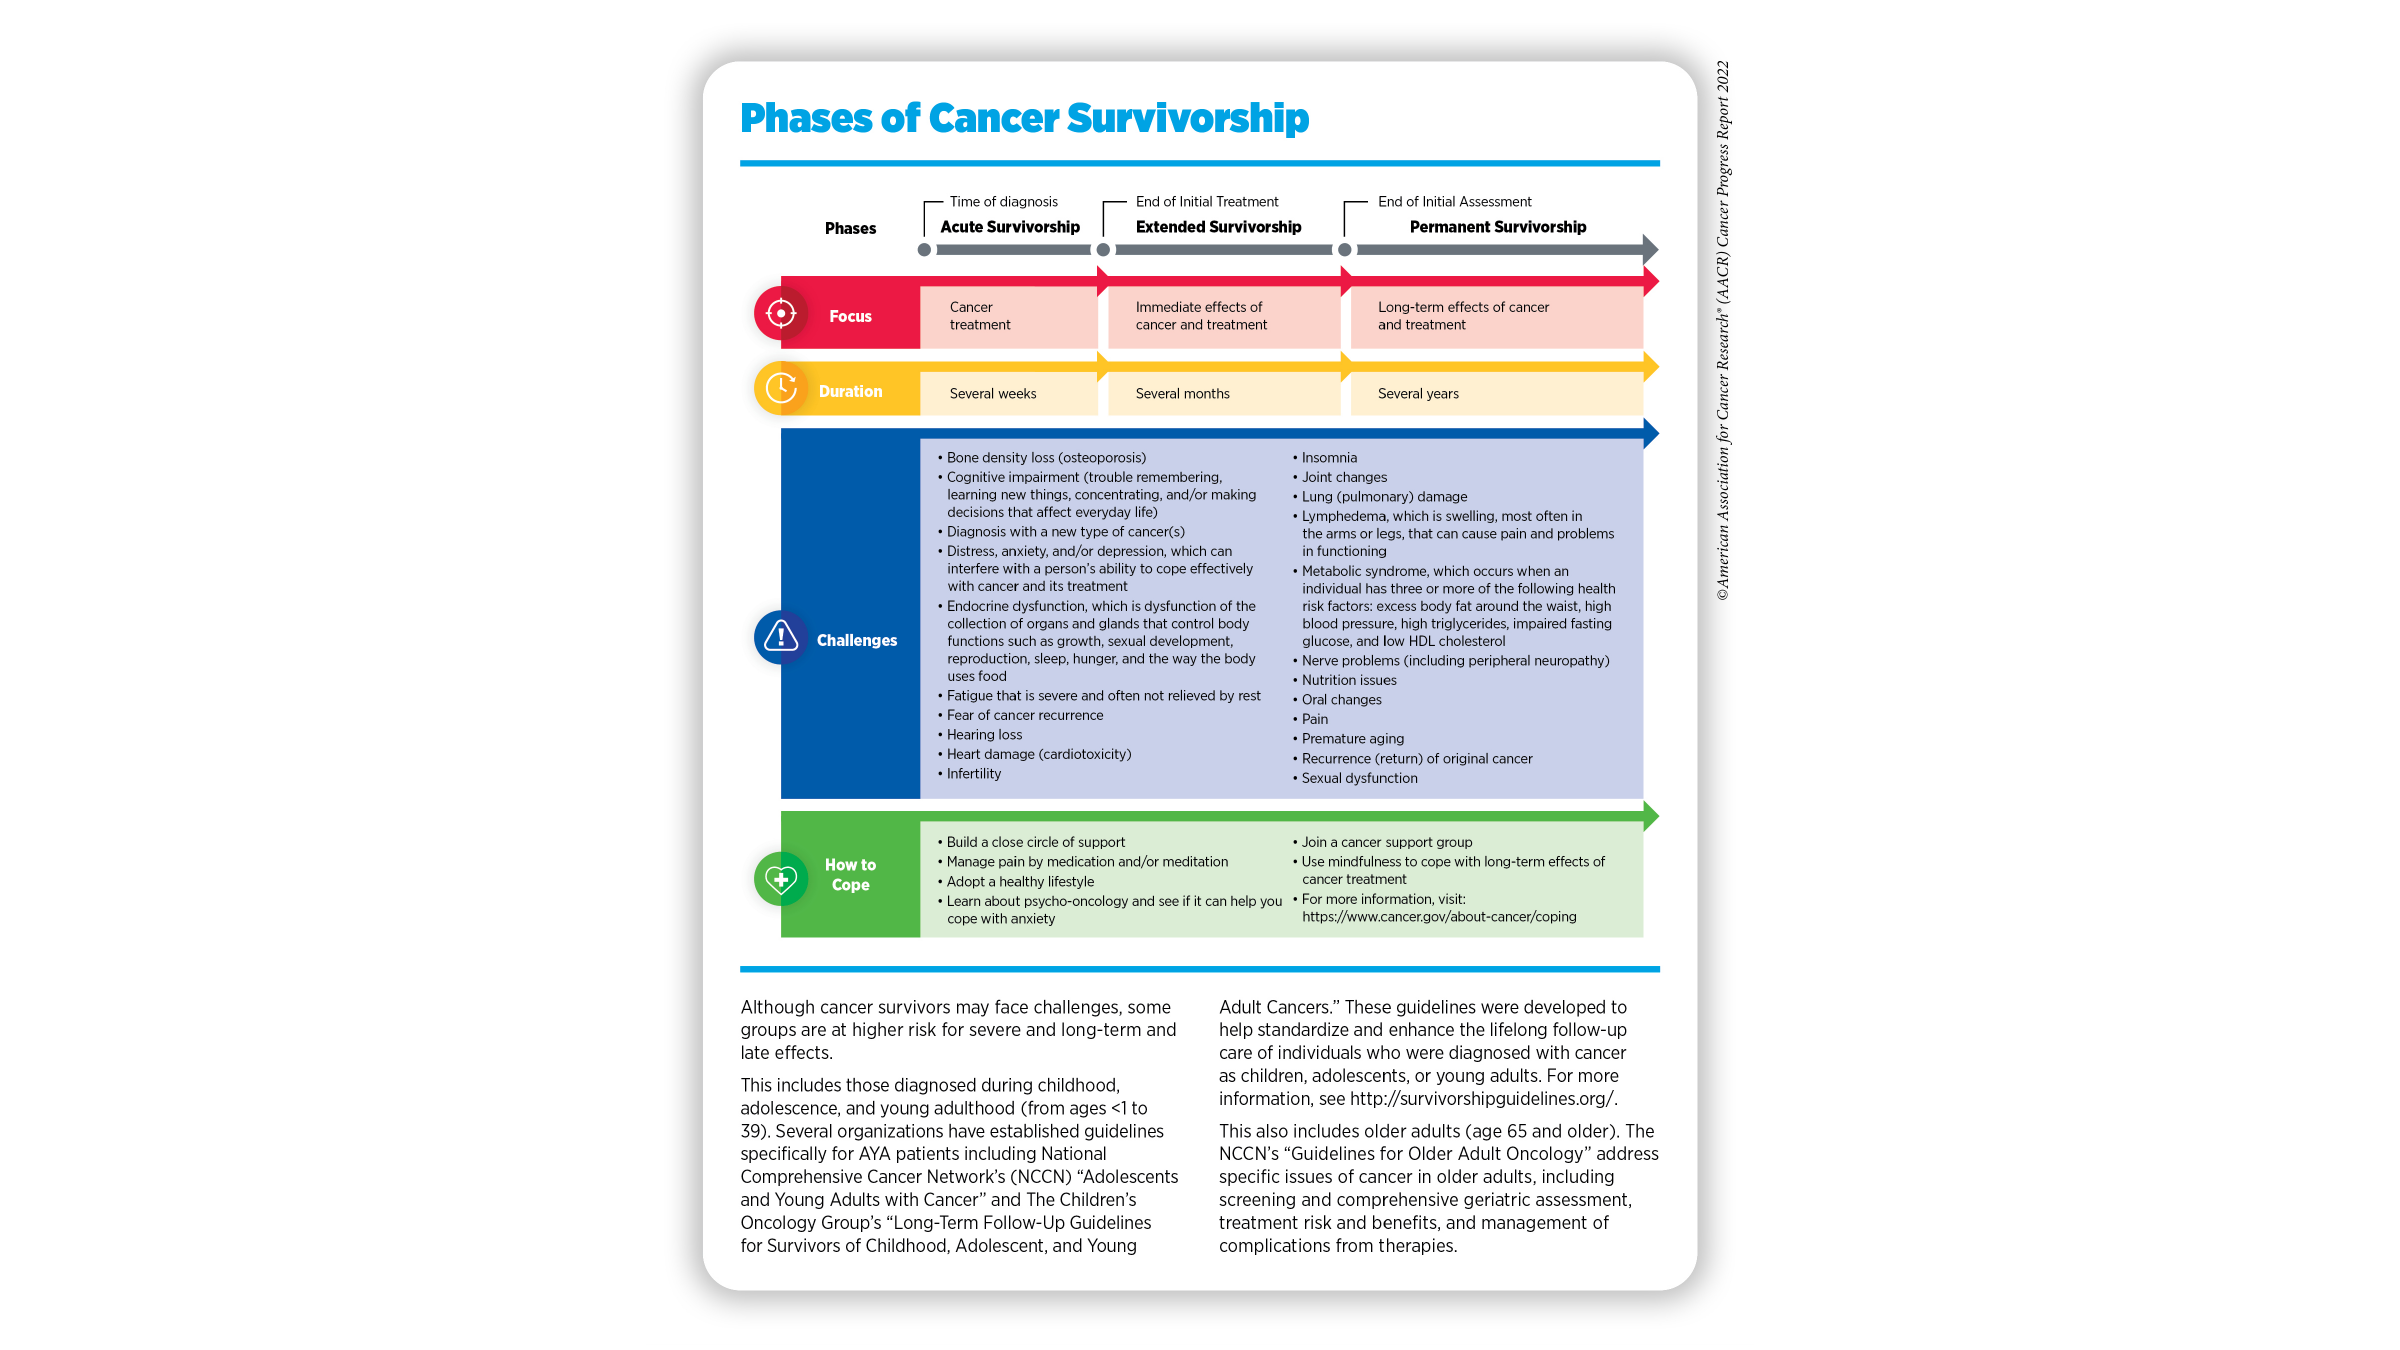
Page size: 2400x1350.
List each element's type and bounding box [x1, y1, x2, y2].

picture [646, 5, 1754, 1345]
